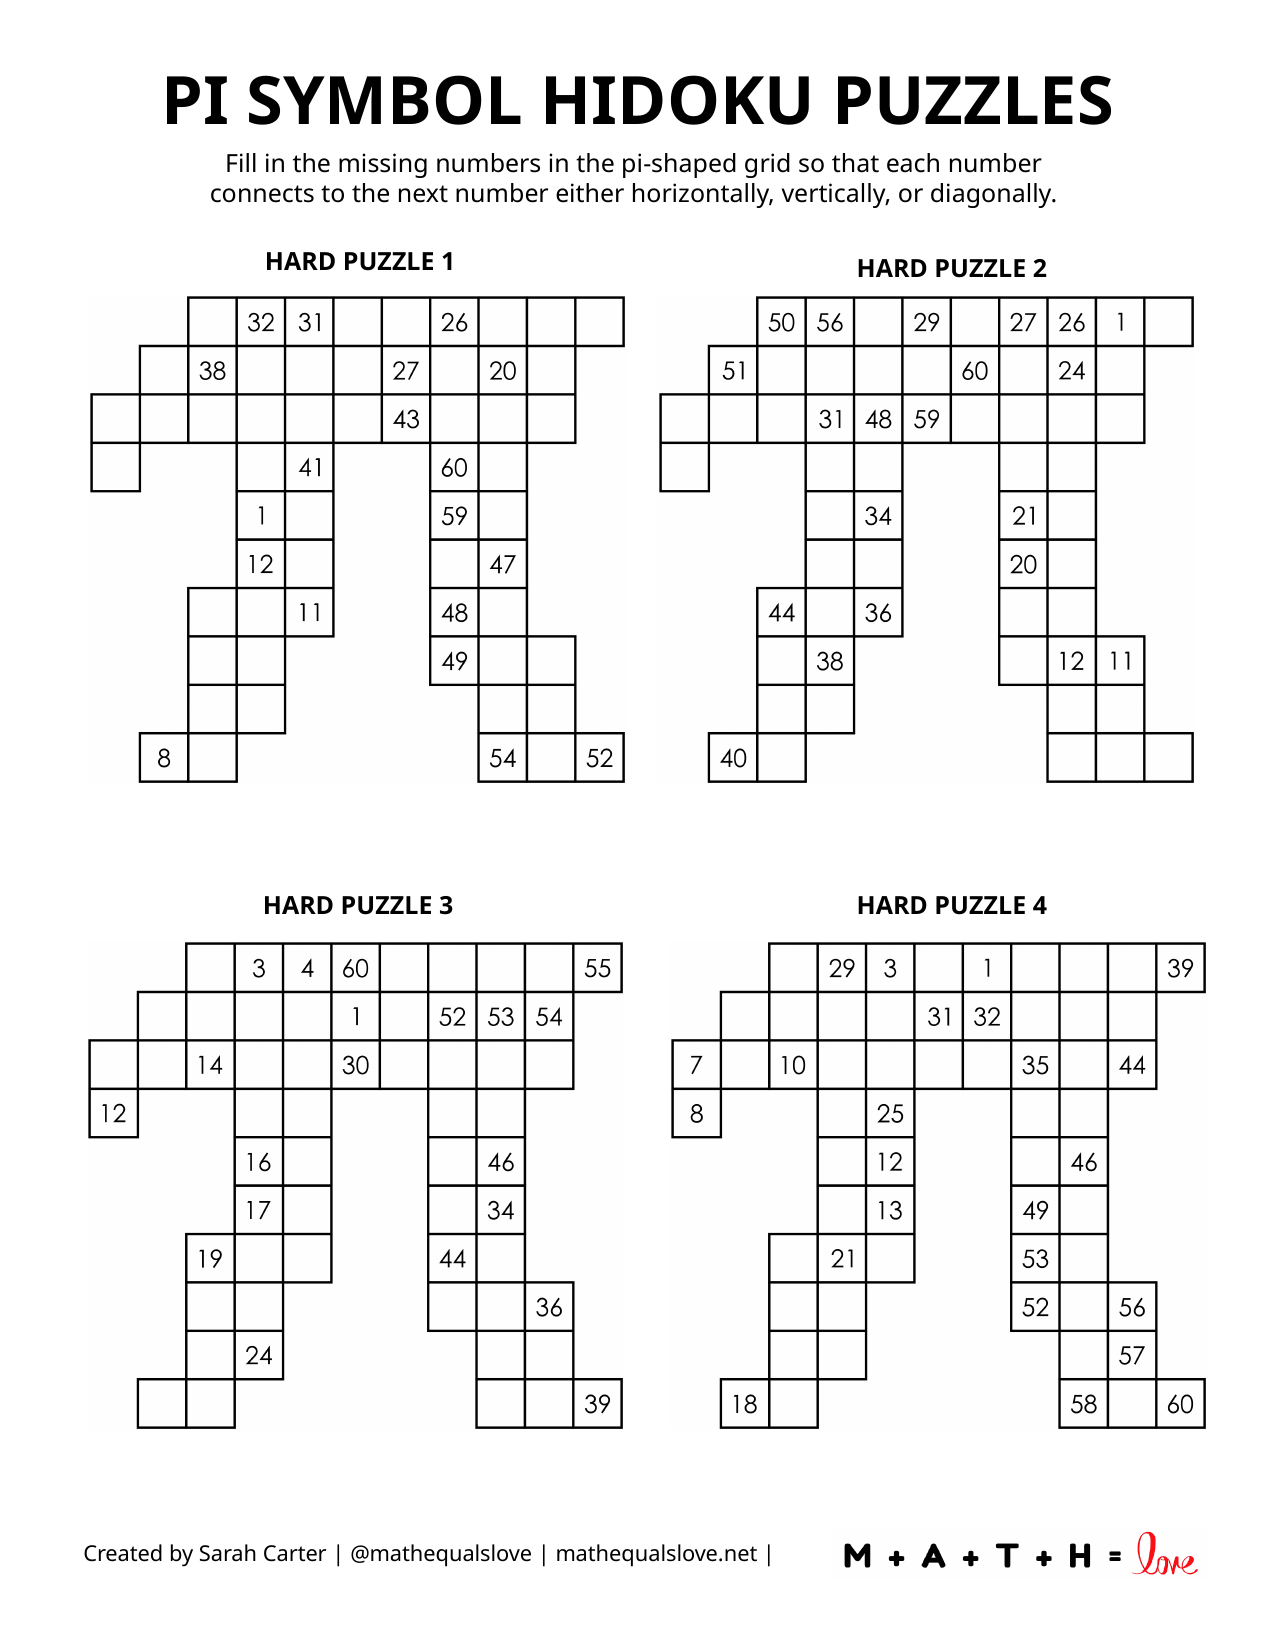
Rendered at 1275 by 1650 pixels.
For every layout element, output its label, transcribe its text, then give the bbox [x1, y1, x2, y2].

picture [830, 1528, 1207, 1580]
text_box Fill in the missing numbers in the pi-shaped grid so that each number connects to the next number either horizontally, vertically, or diagonally. [0, 140, 1275, 216]
text_box Created by Sarah Carter | @mathequalslove | mathequalslove.net | [68, 1532, 830, 1574]
text_box HARD PUZZLE 4 [712, 889, 1192, 941]
text_box HARD PUZZLE 3 [118, 889, 598, 941]
text_box HARD PUZZLE 2 [712, 252, 1192, 295]
picture [657, 295, 1195, 784]
picture [86, 941, 624, 1430]
picture [670, 941, 1208, 1430]
text_box HARD PUZZLE 1 [120, 245, 600, 295]
picture [89, 295, 626, 784]
text_box PI SYMBOL HIDOKU PUZZLES [66, 50, 1211, 140]
